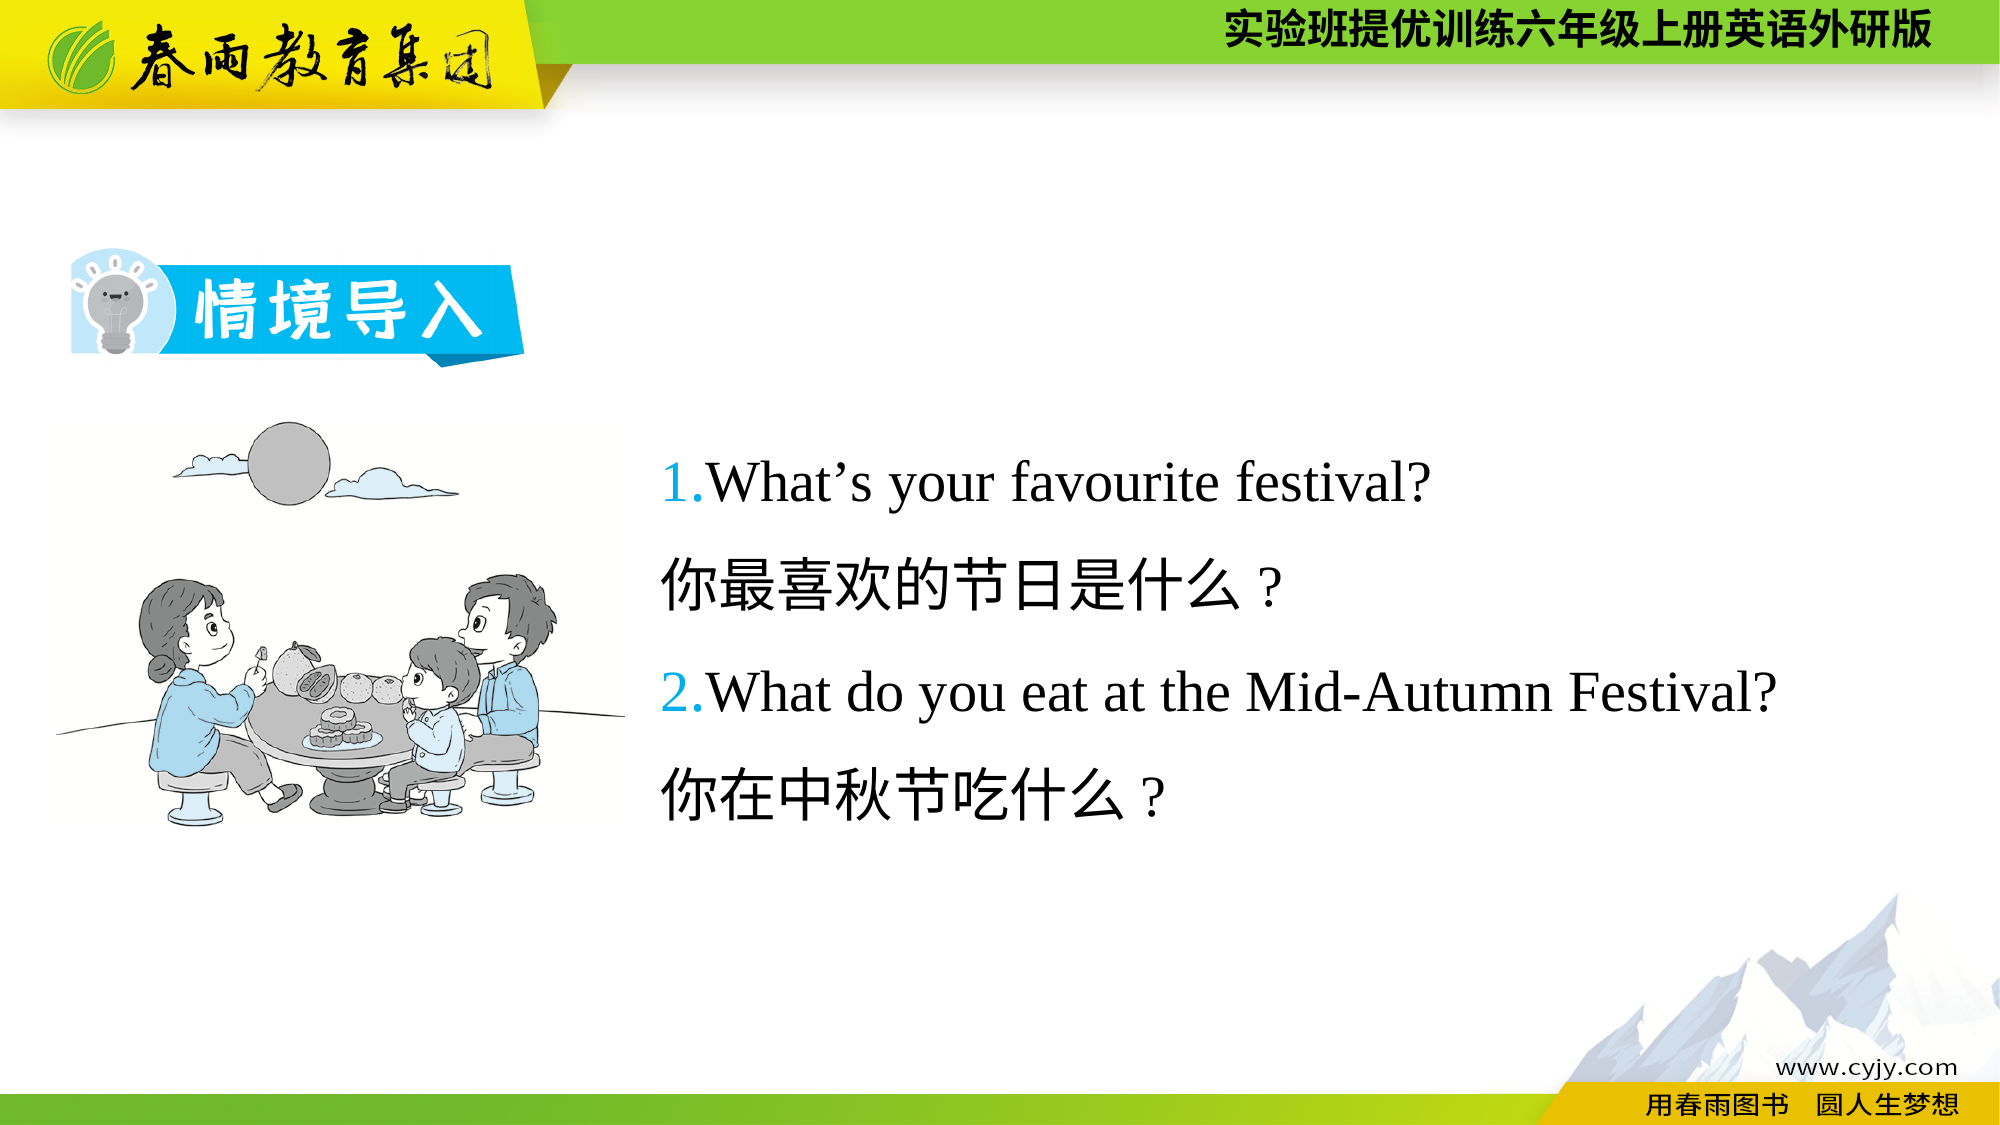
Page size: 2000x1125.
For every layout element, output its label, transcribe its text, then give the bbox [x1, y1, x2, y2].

list 1.What’s your favourite festival? 你最喜欢的节日是什么? 2.What do you eat at the Mid-Autumn Festival? 你在中秋节吃什么? [645, 401, 1944, 827]
picture [0, 0, 2000, 1125]
